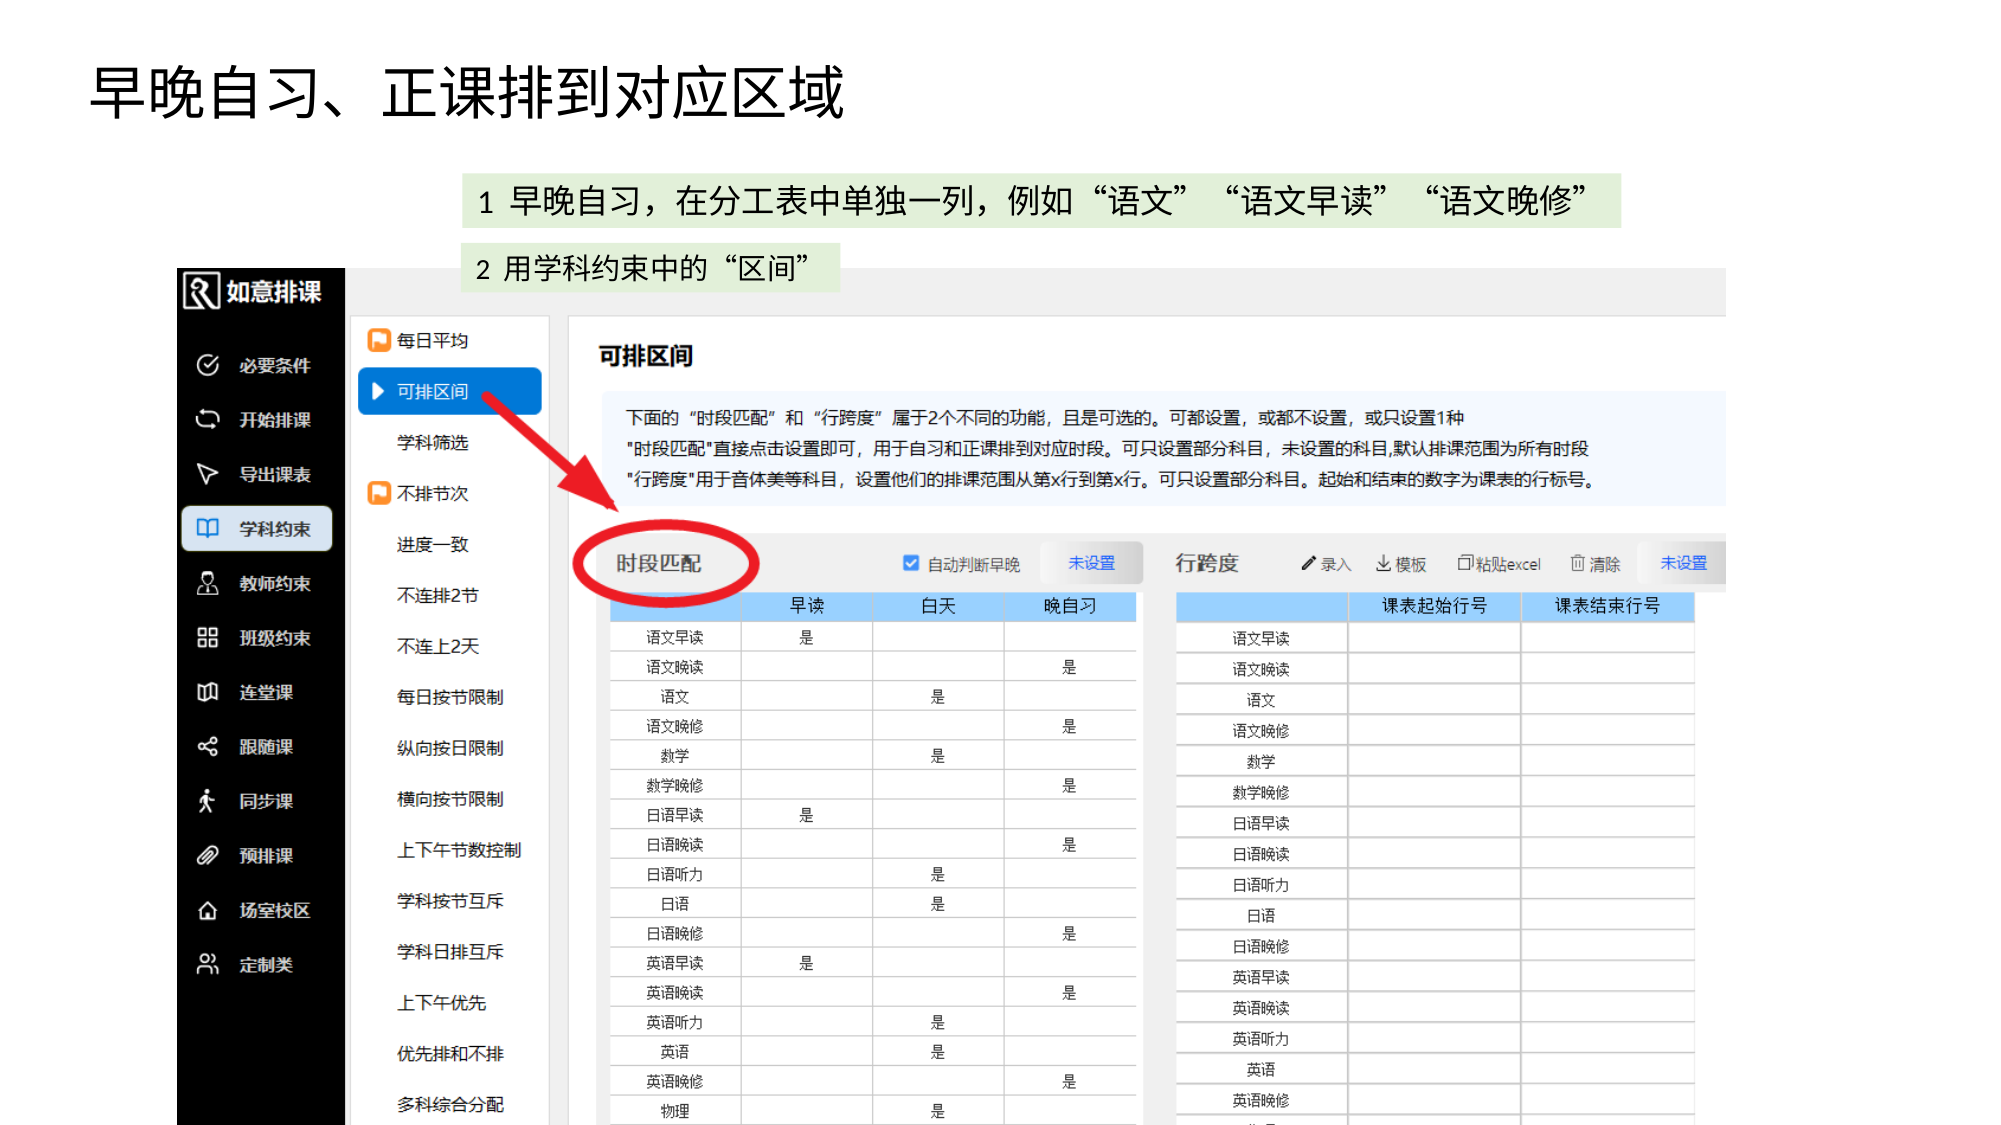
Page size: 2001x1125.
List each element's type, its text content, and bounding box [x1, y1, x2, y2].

picture [176, 268, 1726, 1125]
text_box 早晚自习、正课排到对应区域 [74, 48, 988, 134]
text_box 2 用学科约束中的“区间” [460, 242, 841, 268]
text_box 1 早晚自习，在分工表中单独一列，例如“语文”“语文早读”“语文晚修” [462, 173, 1622, 228]
